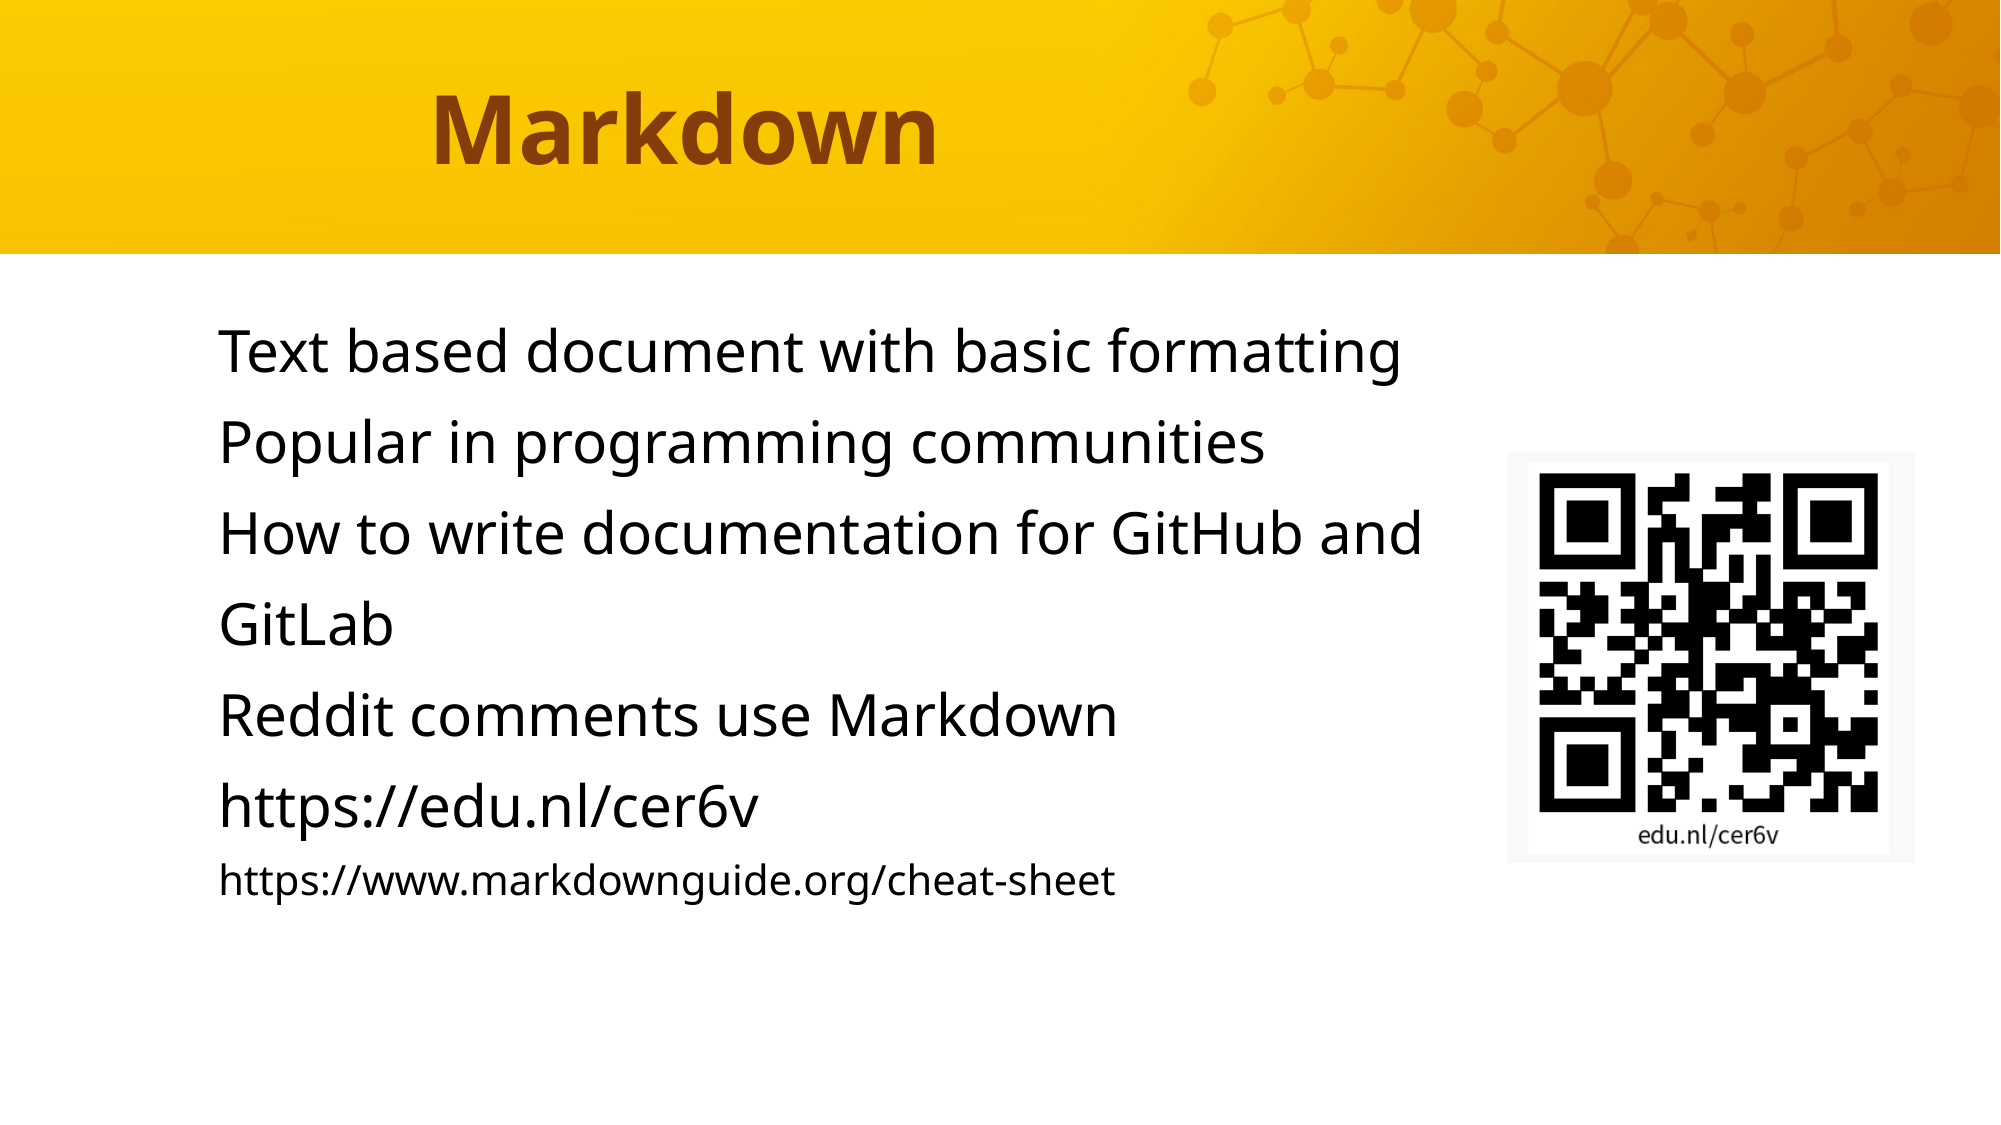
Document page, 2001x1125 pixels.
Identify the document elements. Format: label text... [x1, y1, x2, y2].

picture [0, 0, 2000, 254]
picture [1507, 452, 1915, 863]
text_box Text based document with basic formatting Popular in programming communities How to write documentation for GitHub and GitLab Reddit comments use Markdown https://edu.nl/cer6v https://www.markdownguide.org/cheat-sheet [72, 286, 1527, 1125]
